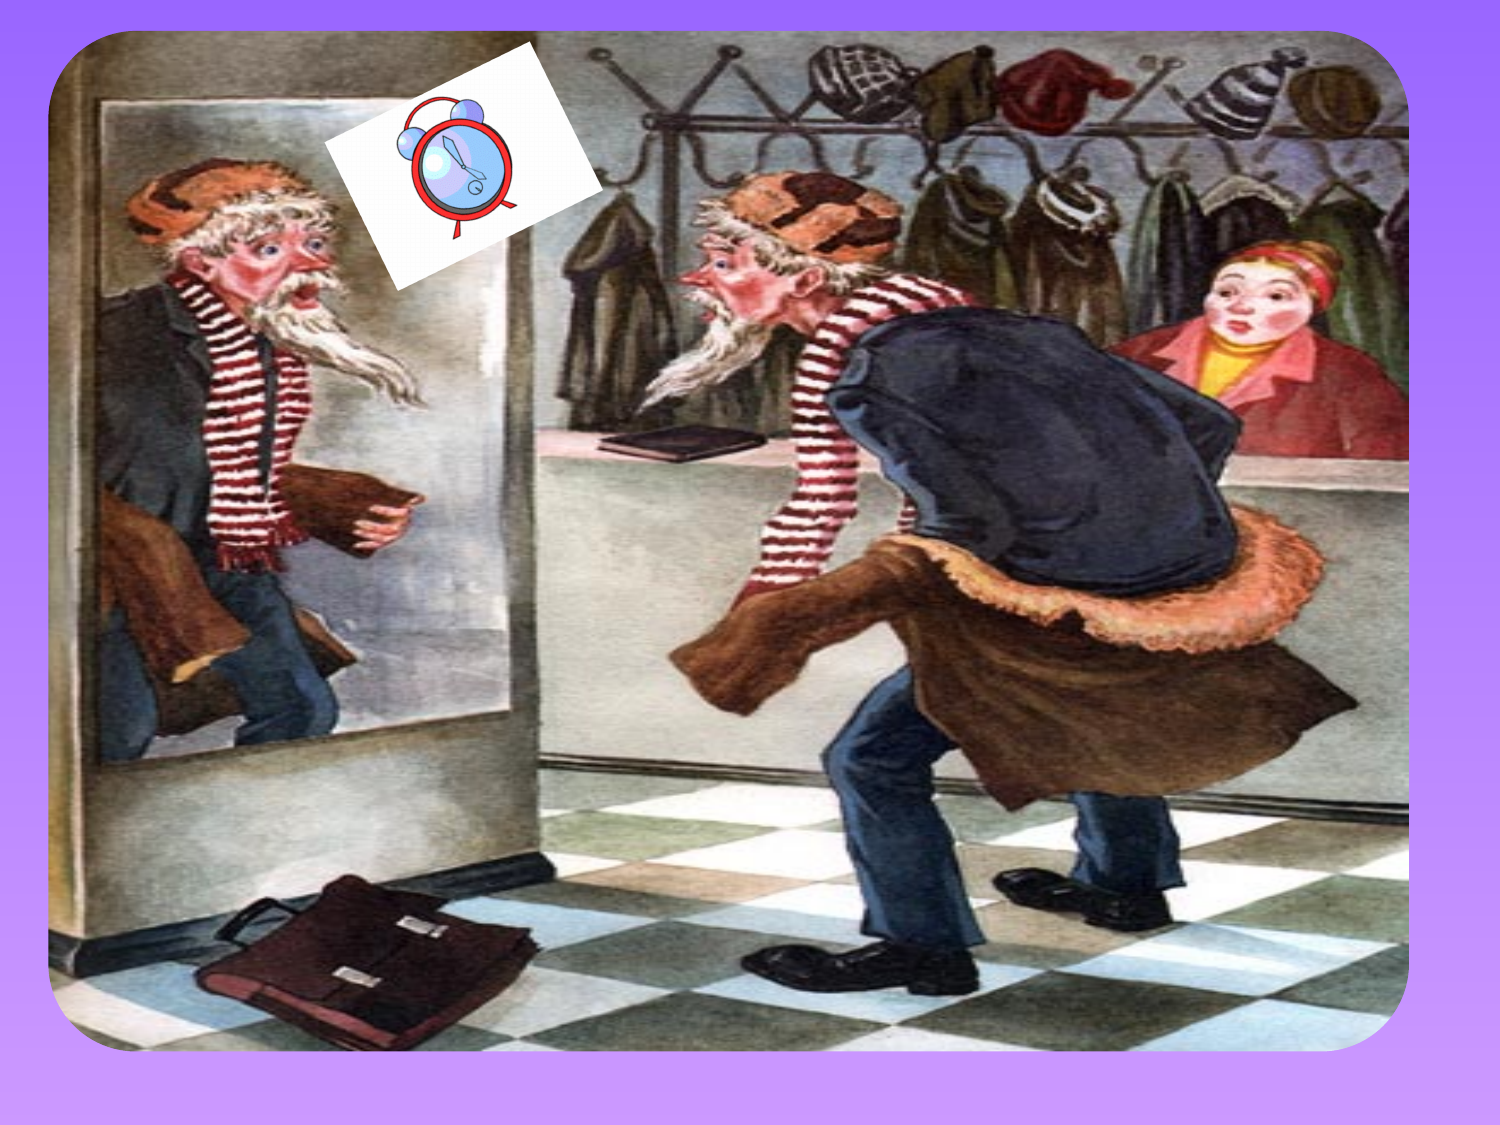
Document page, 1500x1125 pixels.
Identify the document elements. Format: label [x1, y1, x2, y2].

picture [47, 30, 1410, 1052]
